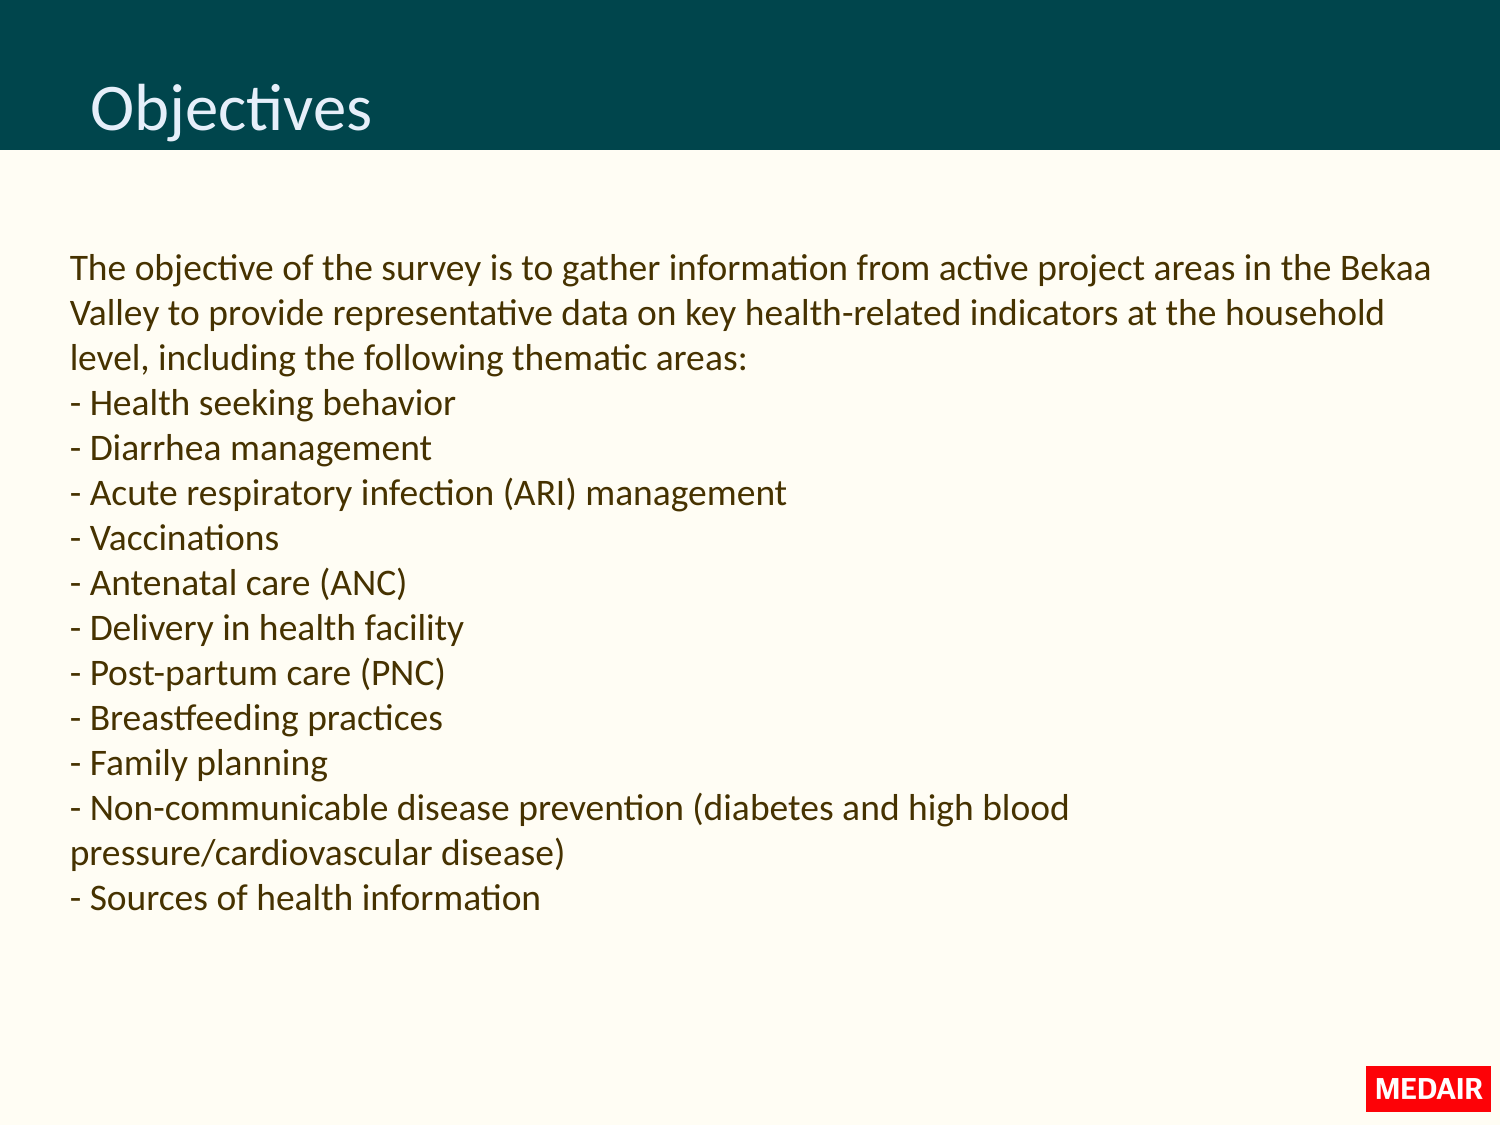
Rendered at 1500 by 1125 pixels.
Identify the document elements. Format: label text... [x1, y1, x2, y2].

text_box The objective of the survey is to gather information from active project areas in the Bekaa Valley to provide representative data on key health-related indicators at the household level, including the following thematic areas: - Health seeking behavior - Diarrhea management - Acute respiratory infection (ARI) management - Vaccinations - Antenatal care (ANC) - Delivery in health facility - Post-partum care (PNC) - Breastfeeding practices - Family planning - Non-communicable disease prevention (diabetes and high blood pressure/cardiovascular disease) - Sources of health information [55, 235, 1457, 926]
picture [1366, 1066, 1491, 1112]
title Objectives [75, 46, 1425, 152]
